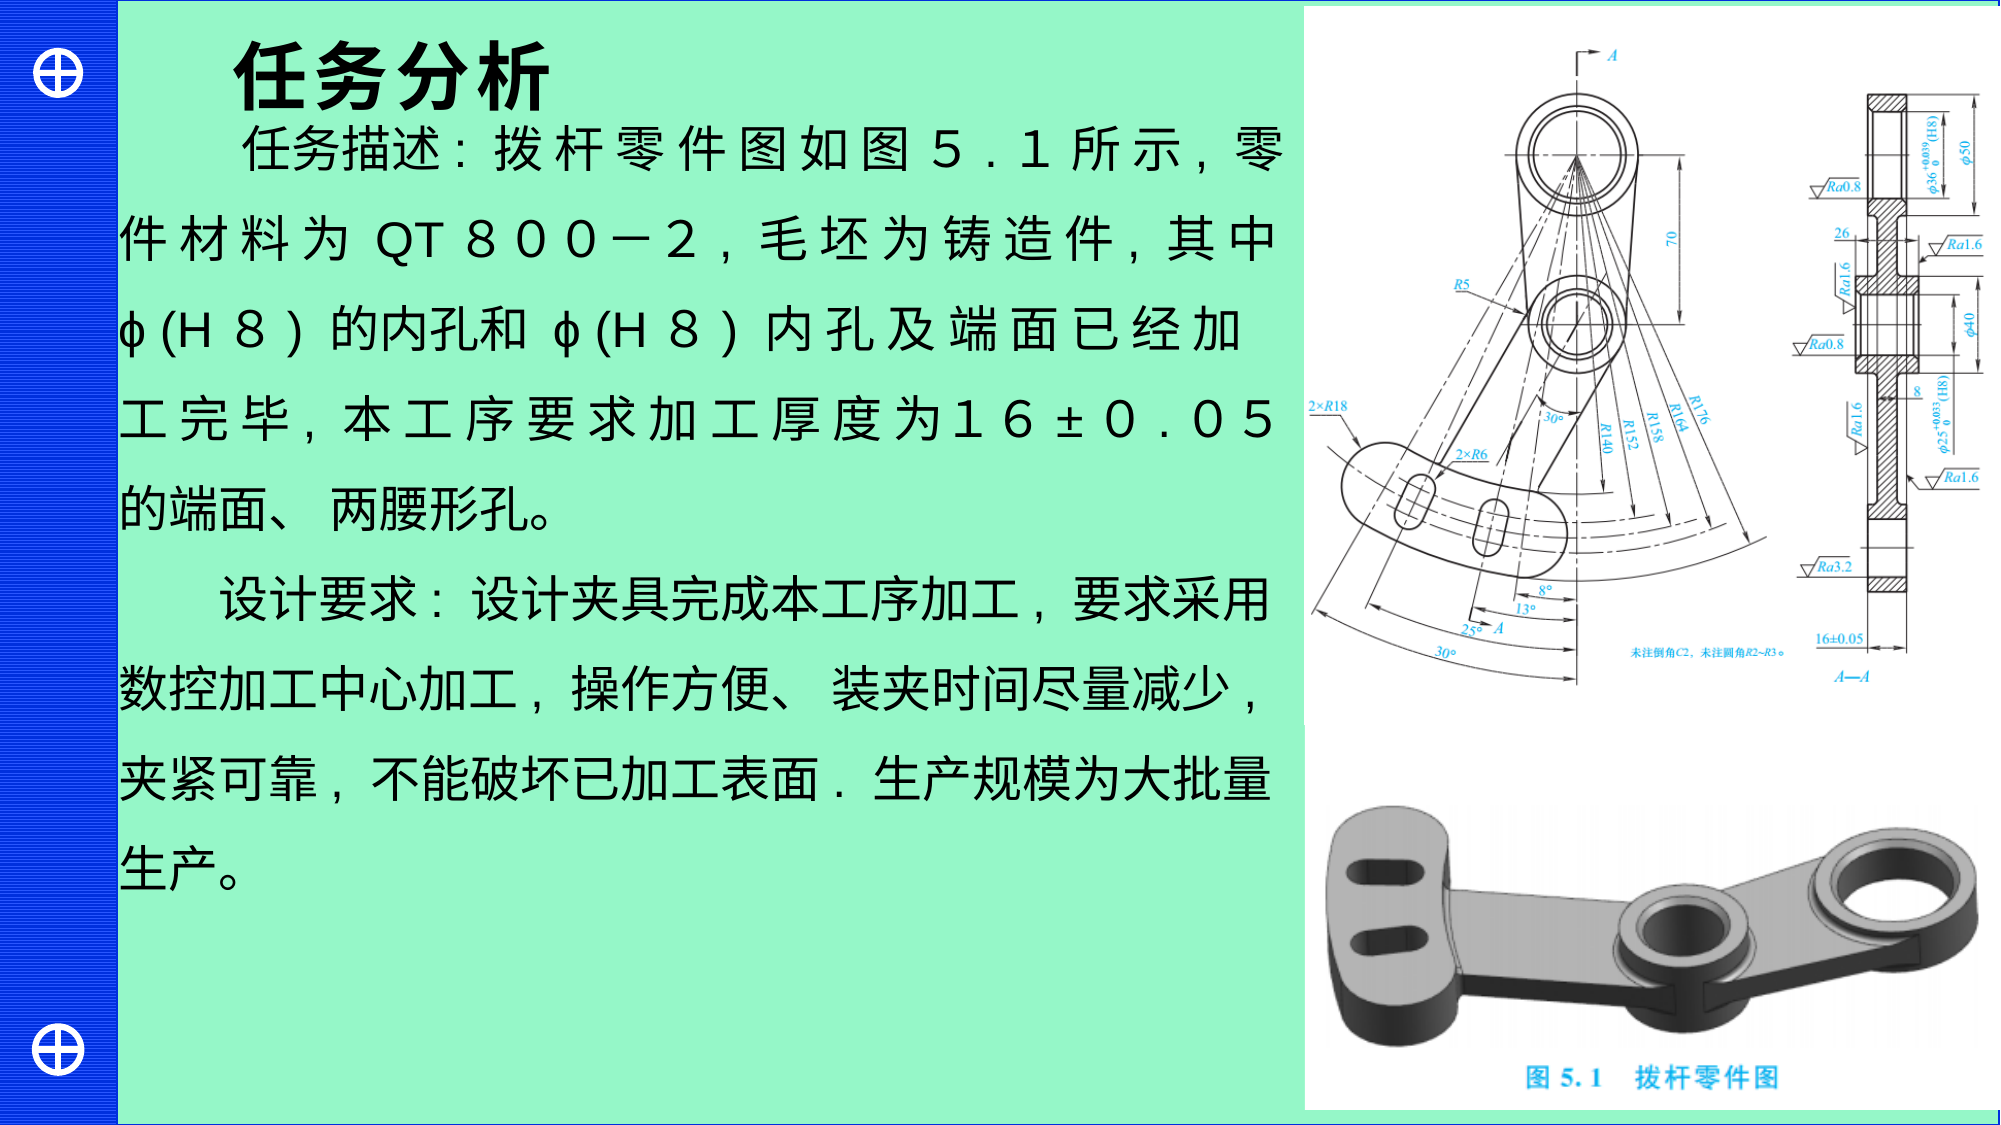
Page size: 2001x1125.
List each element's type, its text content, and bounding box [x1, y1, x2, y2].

text_box 任务分析 [153, 6, 1304, 128]
picture [1304, 6, 2001, 1110]
